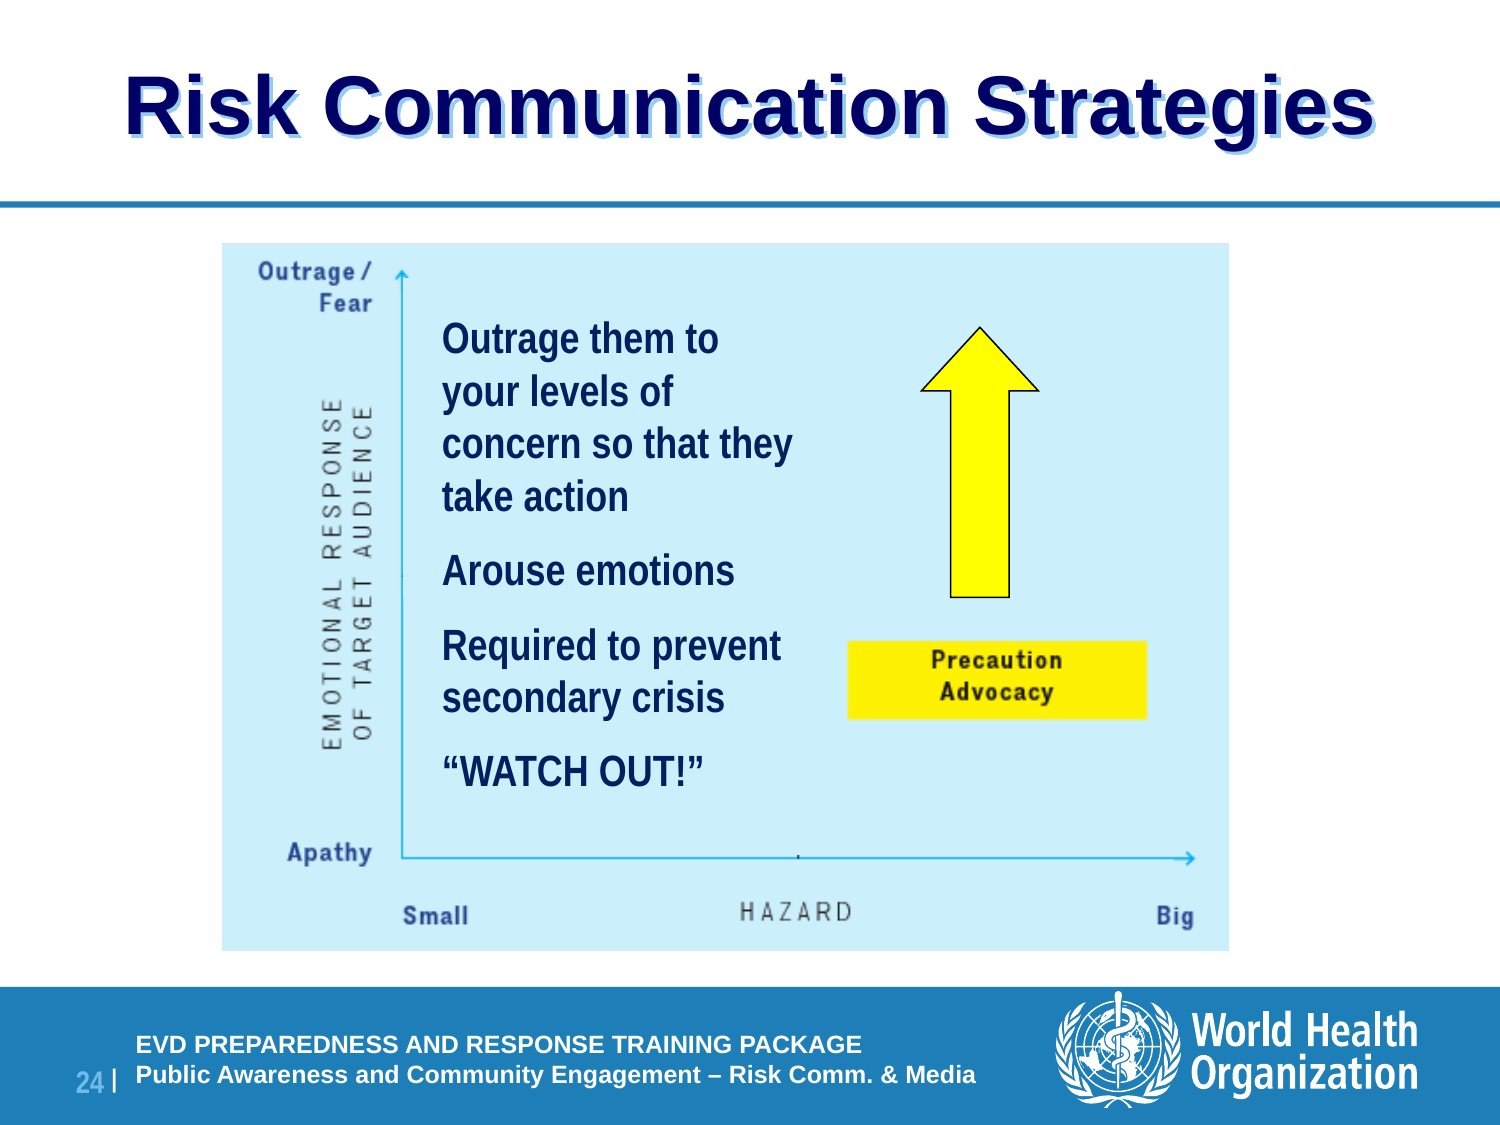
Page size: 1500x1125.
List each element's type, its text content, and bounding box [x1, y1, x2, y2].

title Risk Communication Strategies [0, 0, 1500, 204]
picture [222, 243, 1229, 952]
